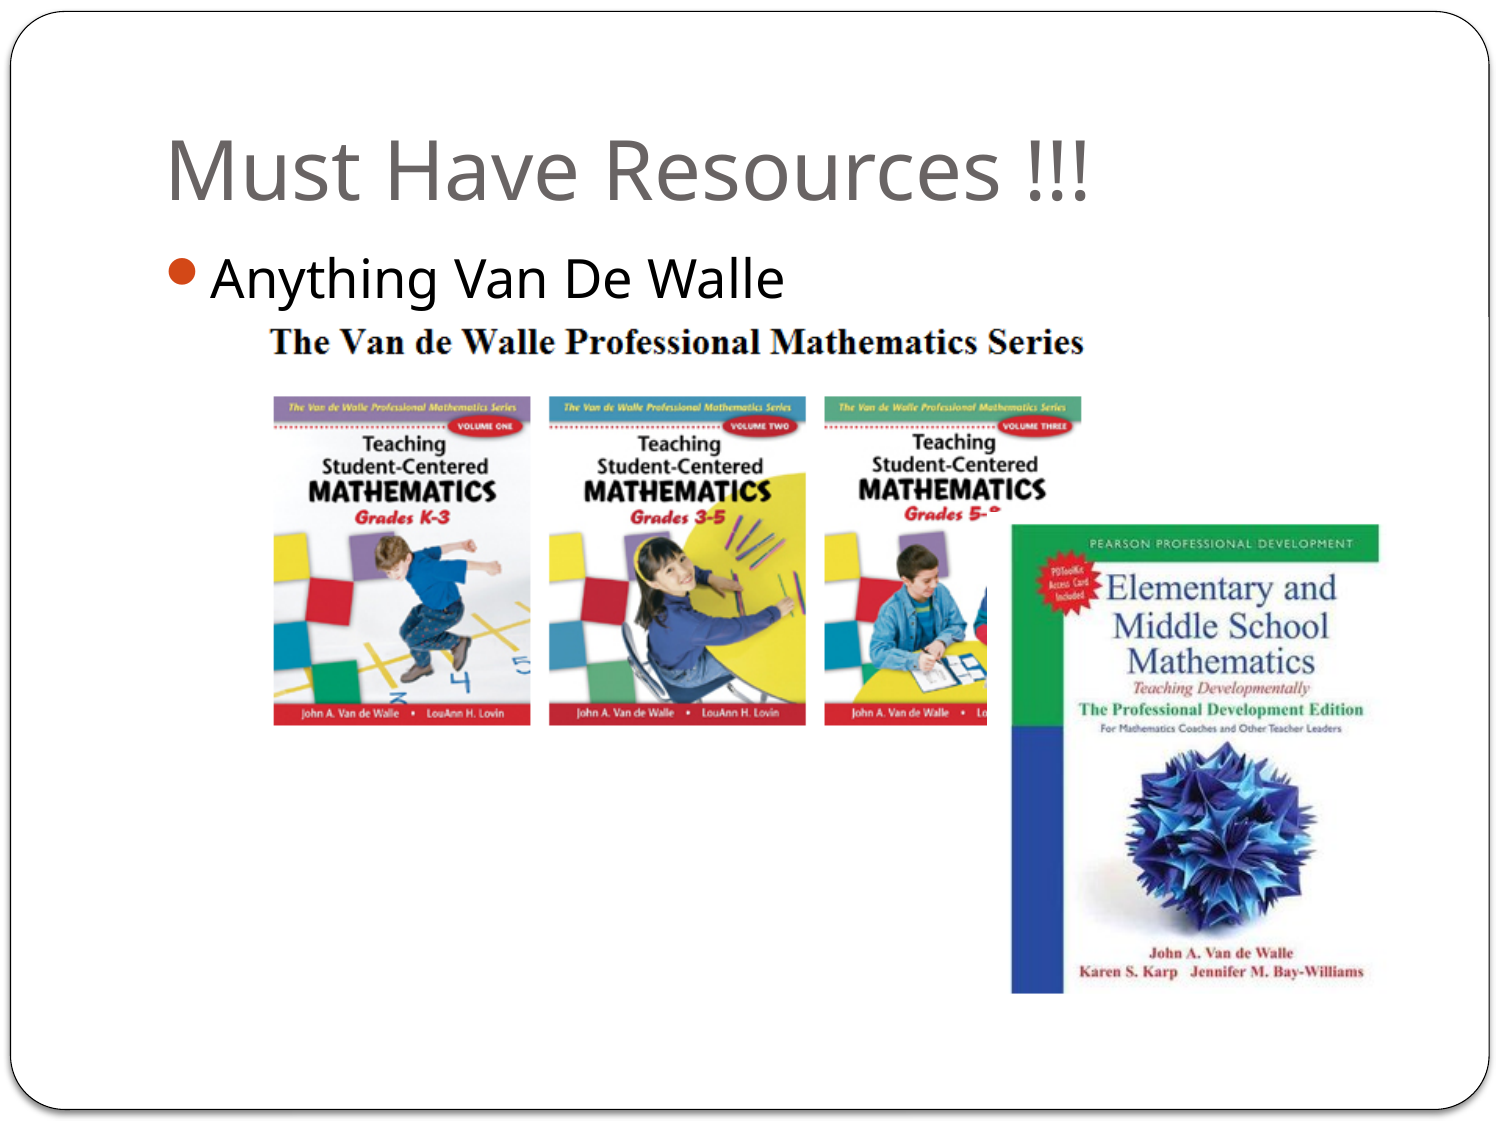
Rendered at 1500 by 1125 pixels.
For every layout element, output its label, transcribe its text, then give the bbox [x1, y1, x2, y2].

picture [249, 312, 1415, 1034]
list Anything Van De Walle [150, 237, 1425, 988]
title Must Have Resources !!! [150, 45, 1425, 233]
